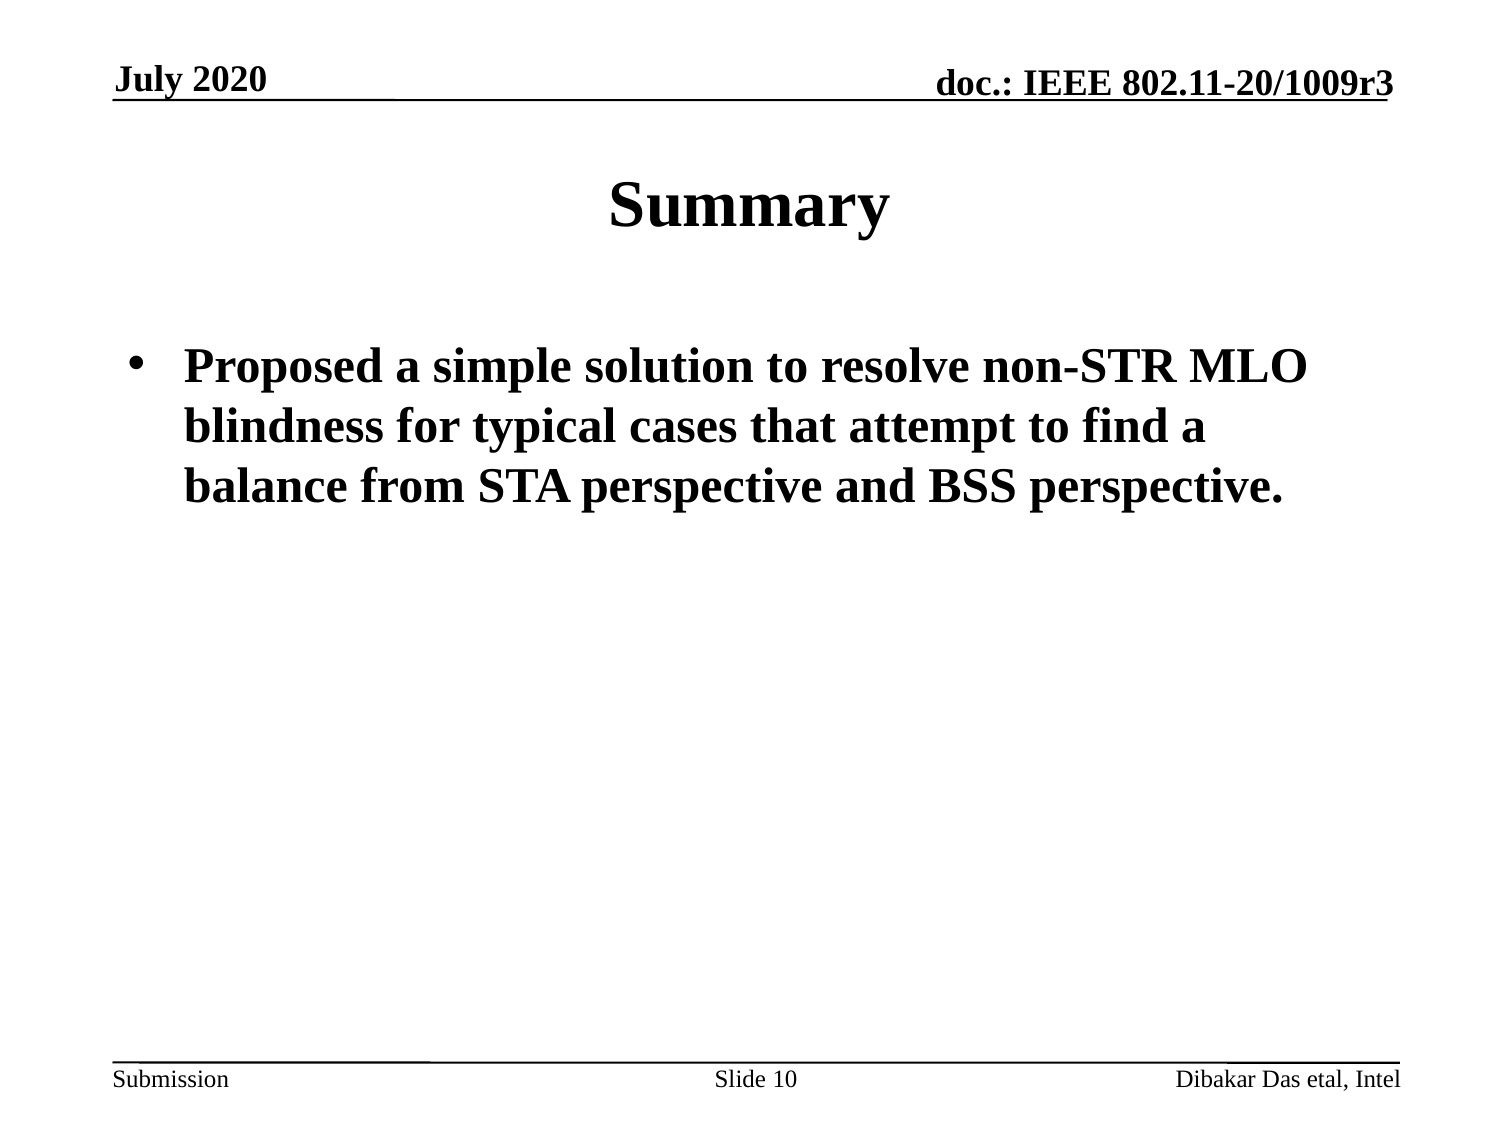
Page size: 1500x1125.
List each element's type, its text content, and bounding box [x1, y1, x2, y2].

title Summary [112, 112, 1388, 288]
list Proposed a simple solution to resolve non-STR MLO blindness for typical cases that attempt to find a balance from STA perspective and BSS perspective. [112, 324, 1388, 1000]
slide_number Slide 10 [712, 1061, 800, 1123]
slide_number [114, 54, 423, 100]
footer Dibakar Das etal, Intel [878, 1061, 1402, 1093]
